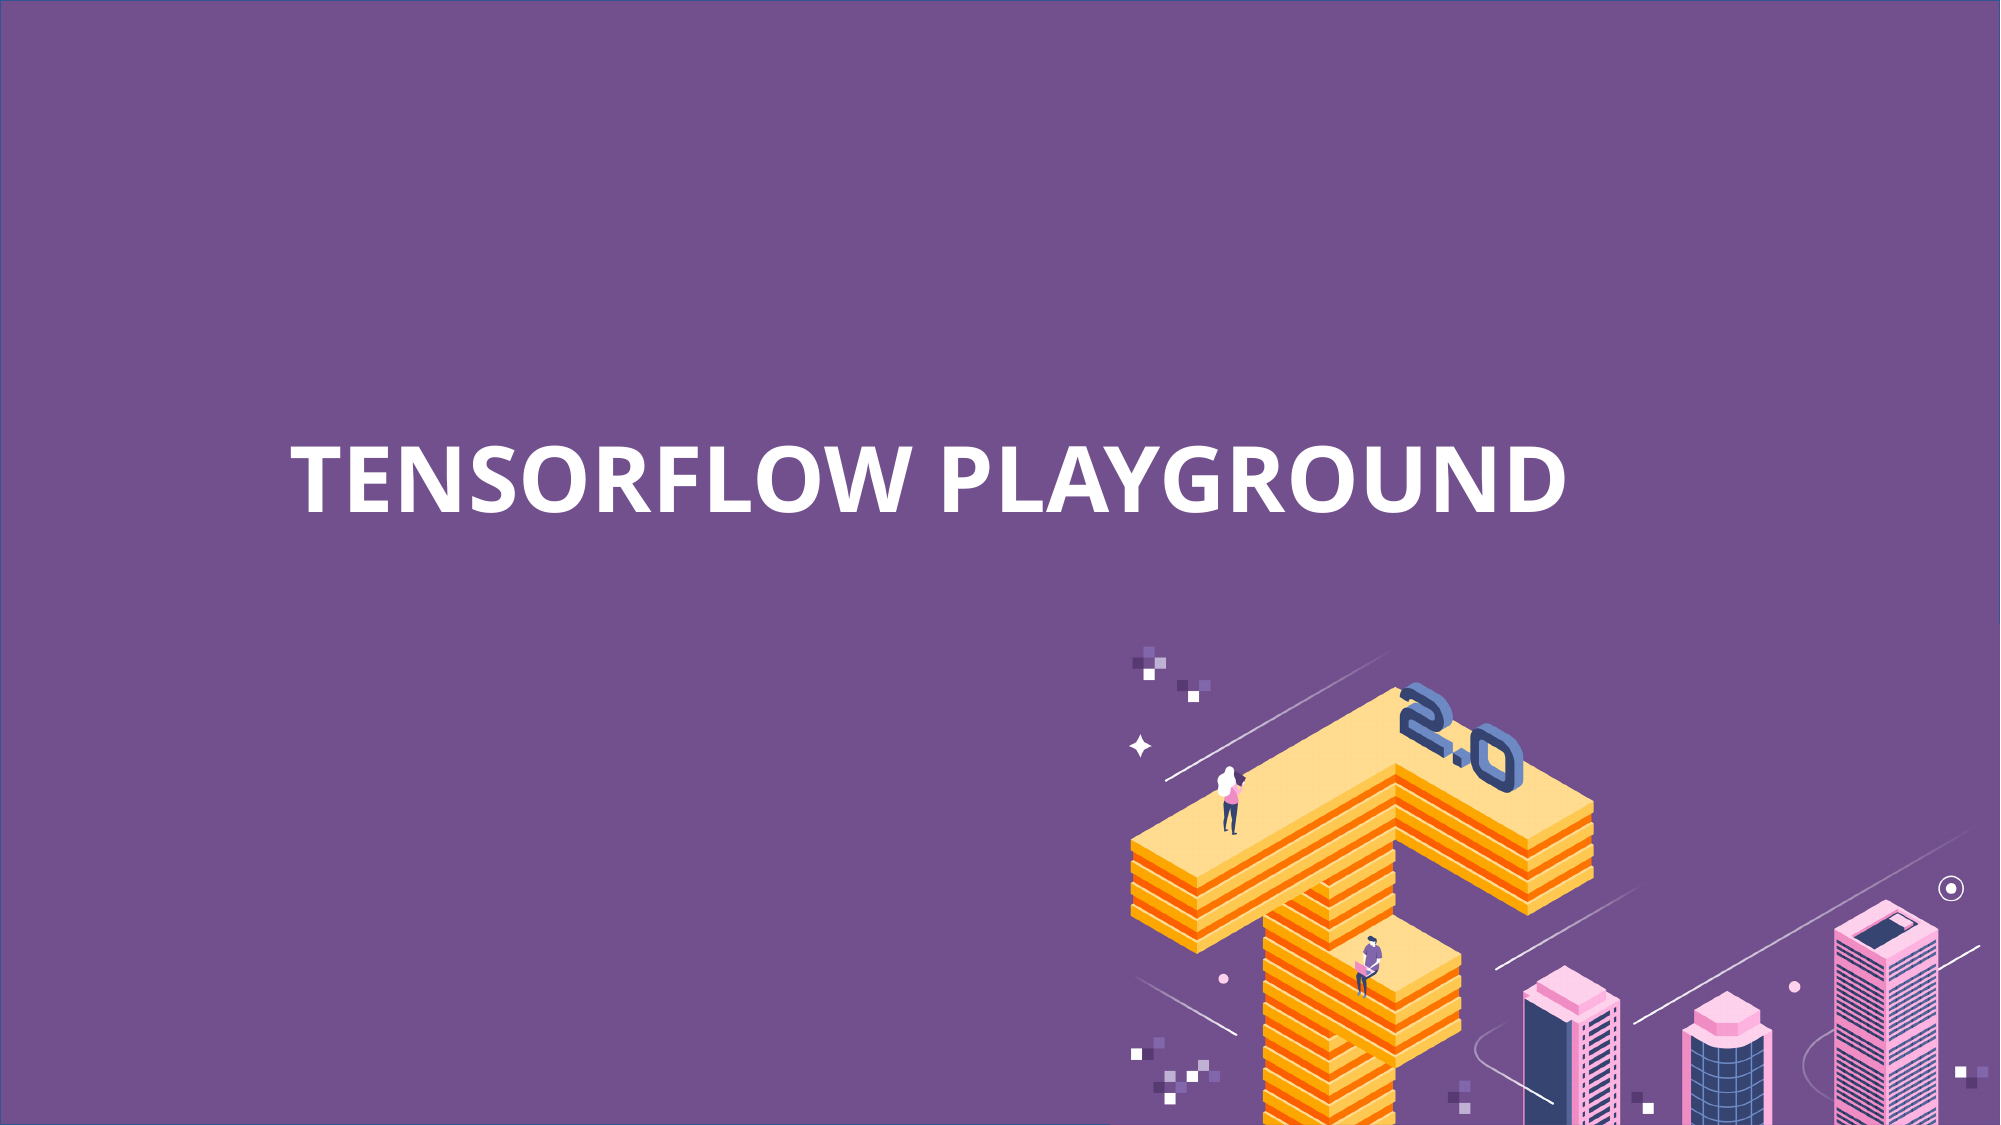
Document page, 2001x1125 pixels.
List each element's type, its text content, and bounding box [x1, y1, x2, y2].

text_box [0, 0, 2000, 1125]
text_box TENSORFLOW PLAYGROUND [229, 448, 1657, 517]
picture [1110, 624, 2000, 1125]
